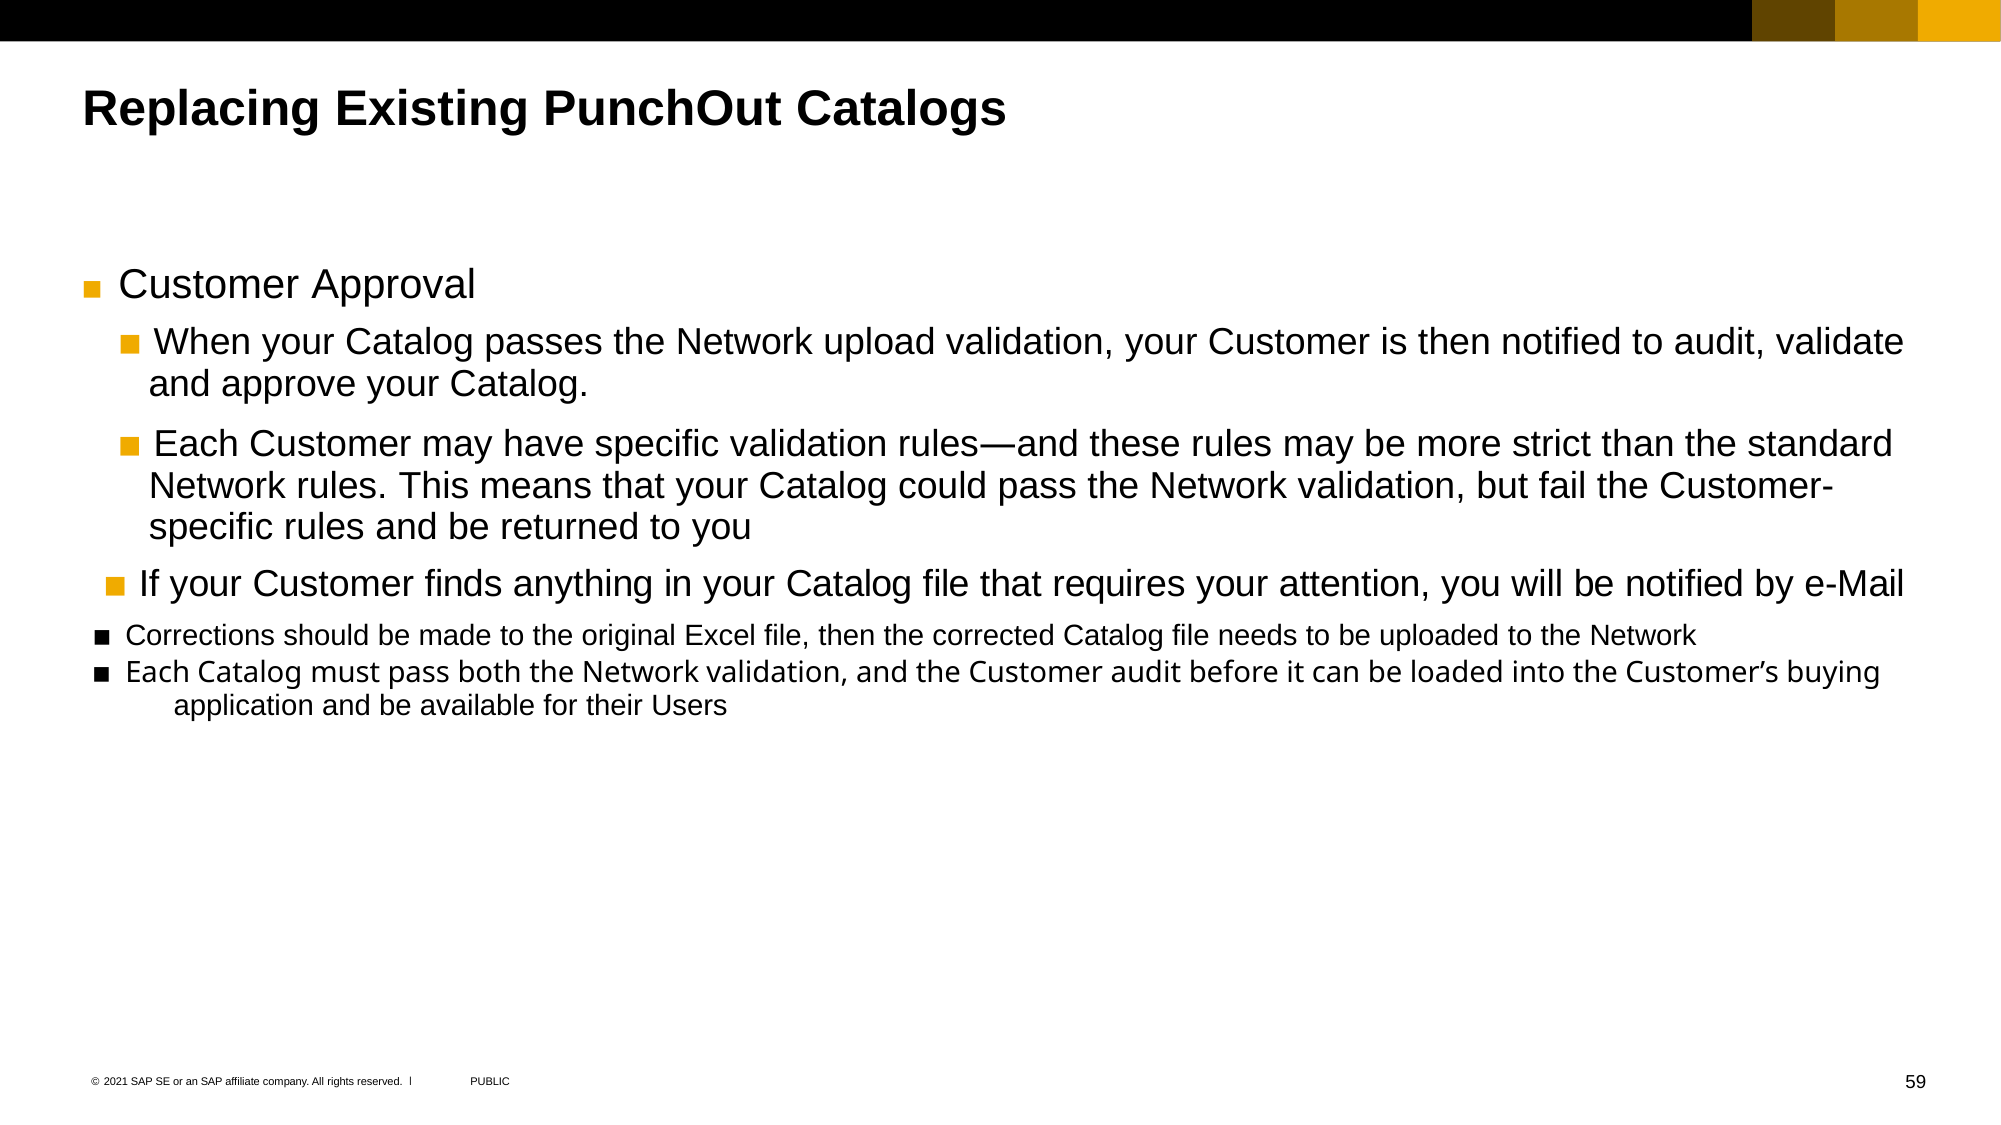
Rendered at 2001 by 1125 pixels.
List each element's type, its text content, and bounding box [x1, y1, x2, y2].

text_box [1919, 0, 2001, 42]
text_box [1836, 0, 1919, 42]
text_box Replacing Existing PunchOut Catalogs [82, 75, 1008, 136]
text_box ▪Each Customer may have specific validation rules—and these rules may be more strict than the standard [117, 419, 1904, 465]
text_box ©2021 SAP SE or an SAP affiliate company. All rights reserved. ǀ PUBLIC 59 [91, 1069, 1927, 1093]
text_box Network rules. This means that your Catalog could pass the Network validation, but fail the Customer- specific rules and be returned to you [148, 460, 1835, 548]
text_box ▪If your Customer finds anything in your Catalog file that requires your attention, you will be notified by e-Mail [102, 558, 1905, 604]
text_box [1751, 0, 1836, 42]
text_box application and be available for their Users [173, 686, 728, 722]
text_box [0, 42, 2001, 1125]
text_box [0, 0, 1751, 42]
text_box ▪When your Catalog passes the Network upload validation, your Customer is then notified to audit, validate [117, 317, 1916, 363]
text_box ▪Corrections should be made to the original Excel file, then the corrected Catalog file needs to be uploaded to the Network ▪Each Catalog must pass both the Network validation, and the Customer audit before it can be loaded into the Customer’s buying [91, 615, 1881, 689]
text_box ▪ Customer Approval [80, 257, 477, 308]
text_box and approve your Catalog. [148, 358, 600, 404]
